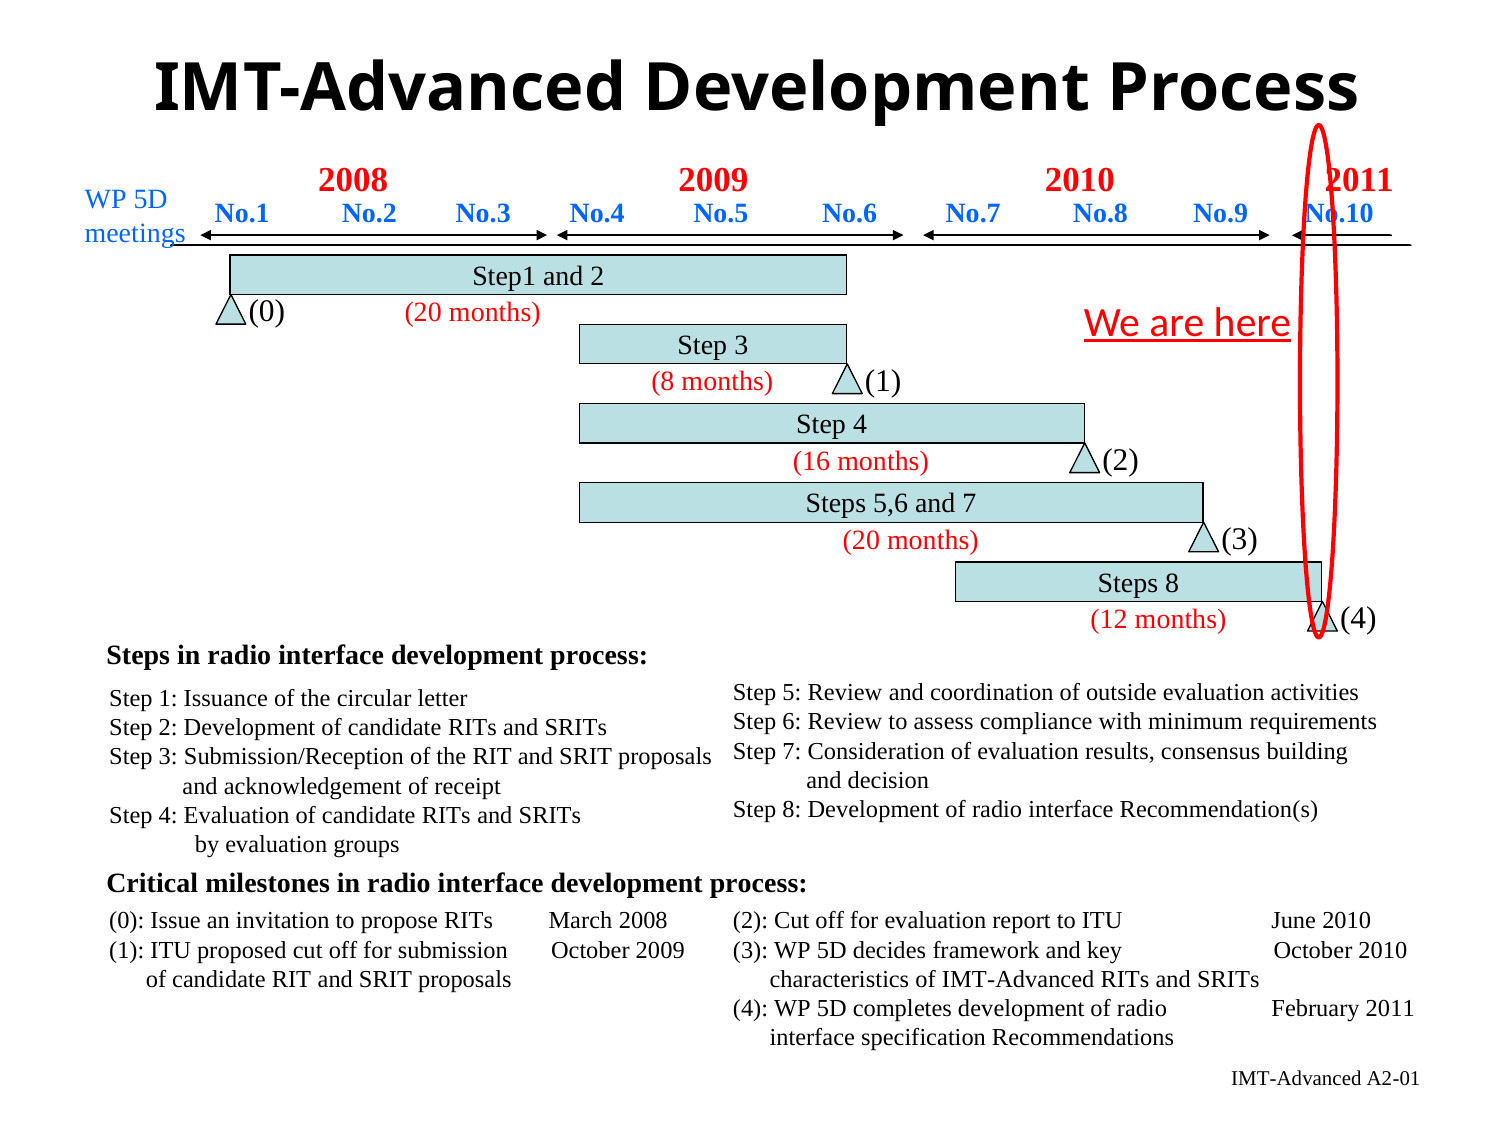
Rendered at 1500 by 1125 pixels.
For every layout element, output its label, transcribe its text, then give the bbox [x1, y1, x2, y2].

picture [56, 149, 1444, 1094]
text_box IMT-Advanced Development Process [74, 36, 1425, 148]
